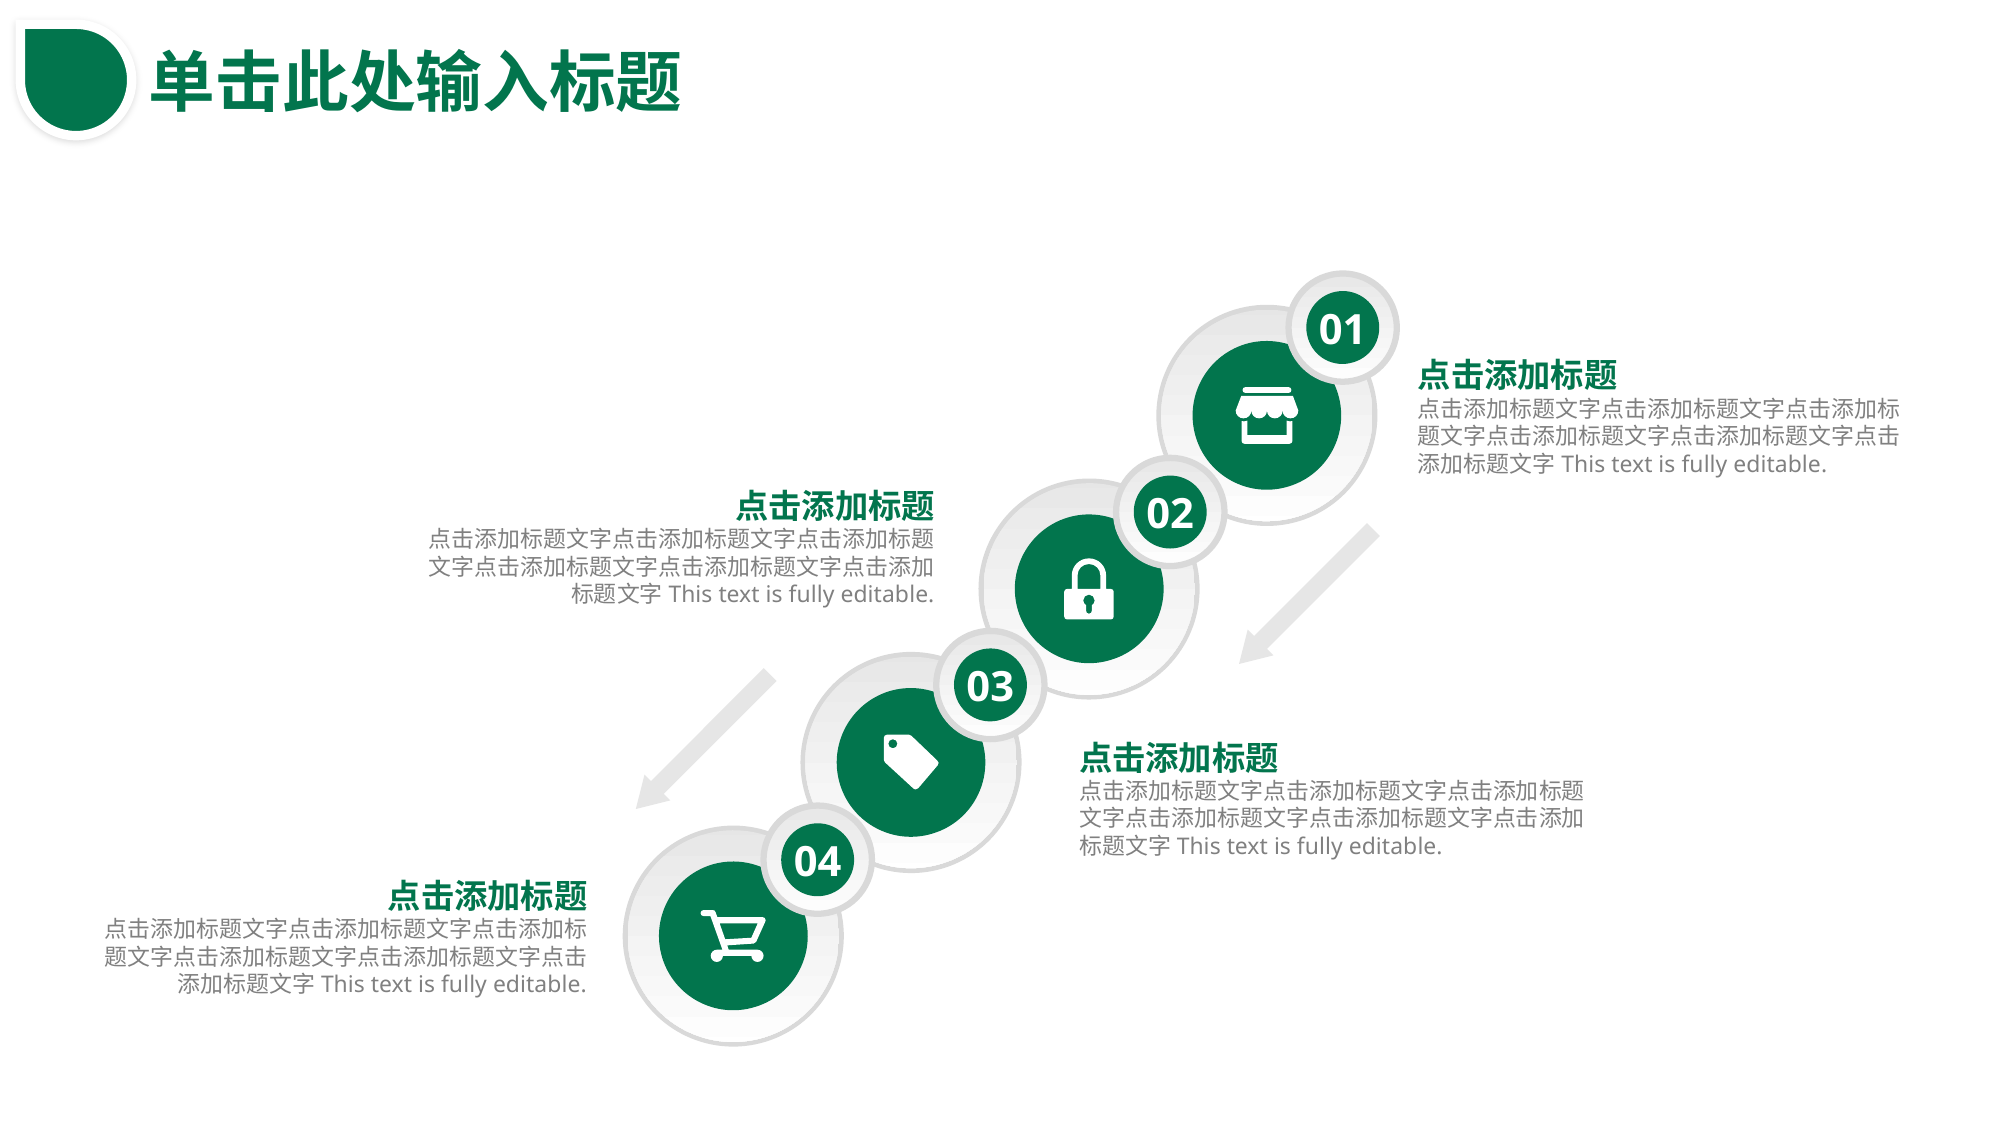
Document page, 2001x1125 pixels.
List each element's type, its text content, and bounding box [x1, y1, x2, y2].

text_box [609, 812, 857, 1060]
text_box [1109, 451, 1231, 573]
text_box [965, 465, 1213, 713]
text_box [787, 638, 1035, 887]
text_box [1237, 539, 1379, 666]
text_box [1143, 291, 1391, 539]
text_box [634, 666, 779, 811]
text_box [757, 799, 879, 921]
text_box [20, 24, 701, 136]
text_box 点击添加标题 点击添加标题文字点击添加标题文字点击添加标题文字点击添加标题文字点击添加标题文字点击添加标题文字This text is fully editable. [83, 874, 588, 998]
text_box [1282, 266, 1404, 389]
text_box 点击添加标题 点击添加标题文字点击添加标题文字点击添加标题文字点击添加标题文字点击添加标题文字点击添加标题文字This text is fully editable. [1079, 736, 1600, 859]
text_box 点击添加标题 点击添加标题文字点击添加标题文字点击添加标题文字点击添加标题文字点击添加标题文字点击添加标题文字This text is fully editable. [415, 484, 935, 608]
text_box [929, 624, 1051, 746]
text_box 点击添加标题 点击添加标题文字点击添加标题文字点击添加标题文字点击添加标题文字点击添加标题文字点击添加标题文字This text is fully editable. [1417, 354, 1914, 477]
